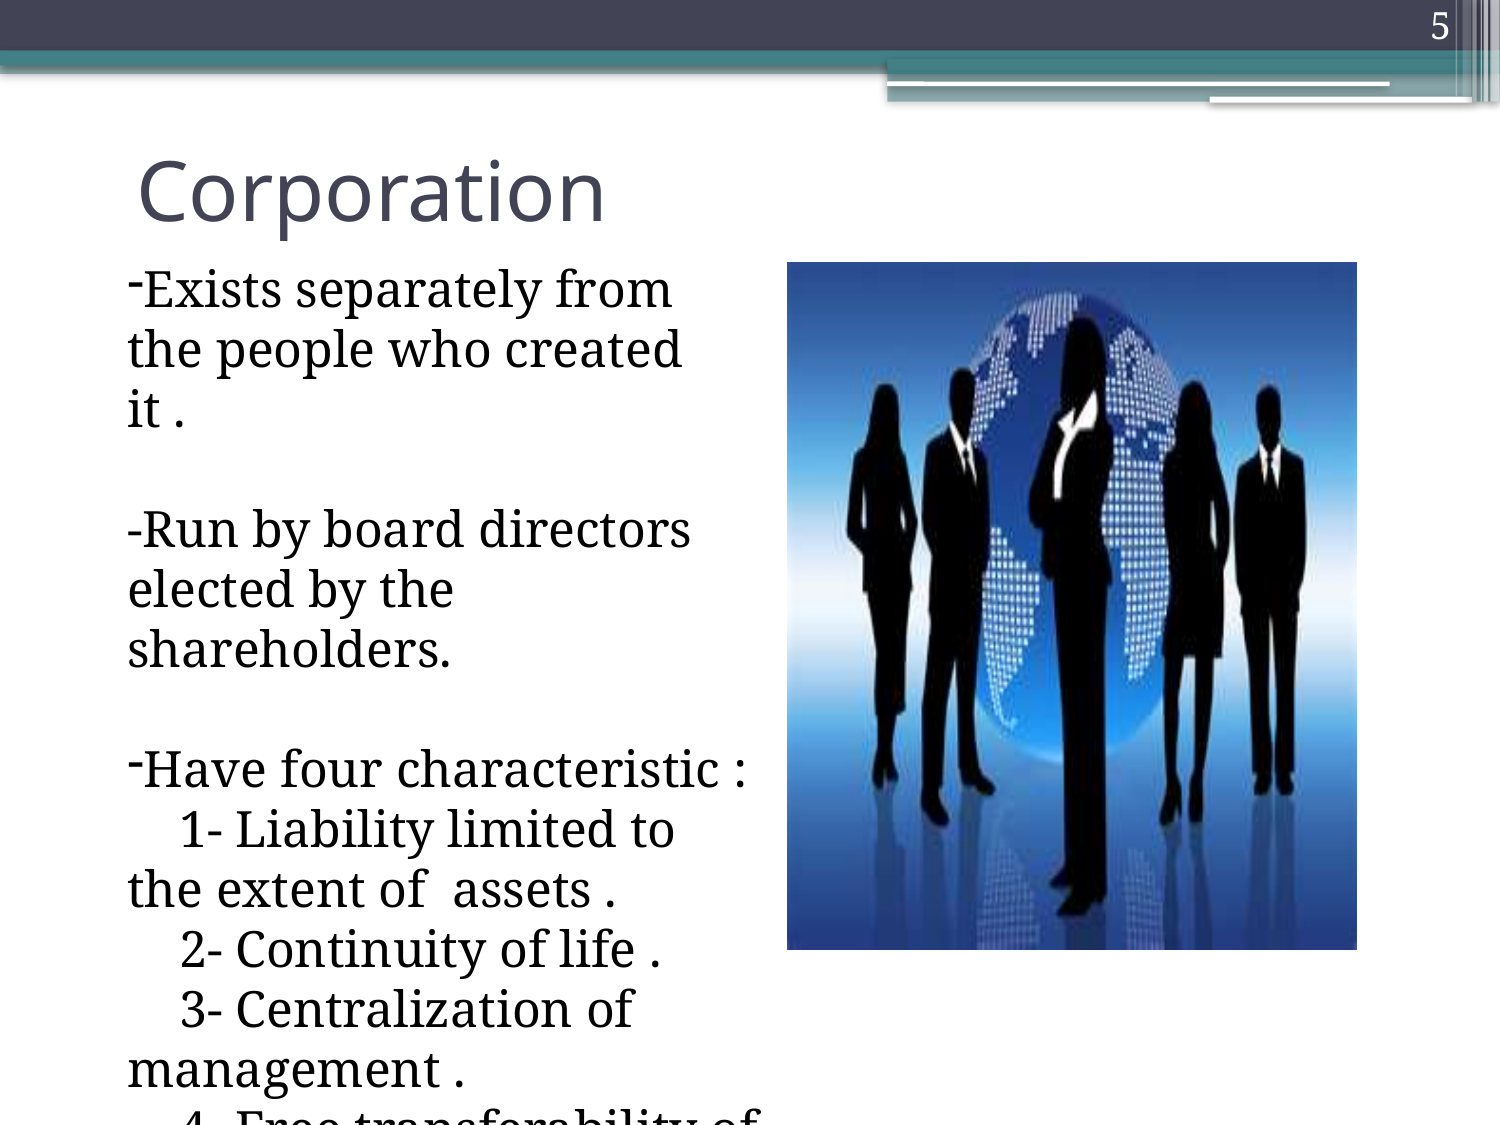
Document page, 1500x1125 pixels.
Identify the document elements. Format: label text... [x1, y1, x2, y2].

text_box Exists separately from the people who created it . -Run by board directors elected by the shareholders. Have four characteristic : 1- Liability limited to the extent of assets . 2- Continuity of life . 3- Centralization of management . 4- Free transferability of ownership assets . [112, 249, 775, 1125]
title Corporation [99, 99, 663, 276]
slide_number 5 [1341, 0, 1466, 61]
picture [787, 262, 1357, 951]
